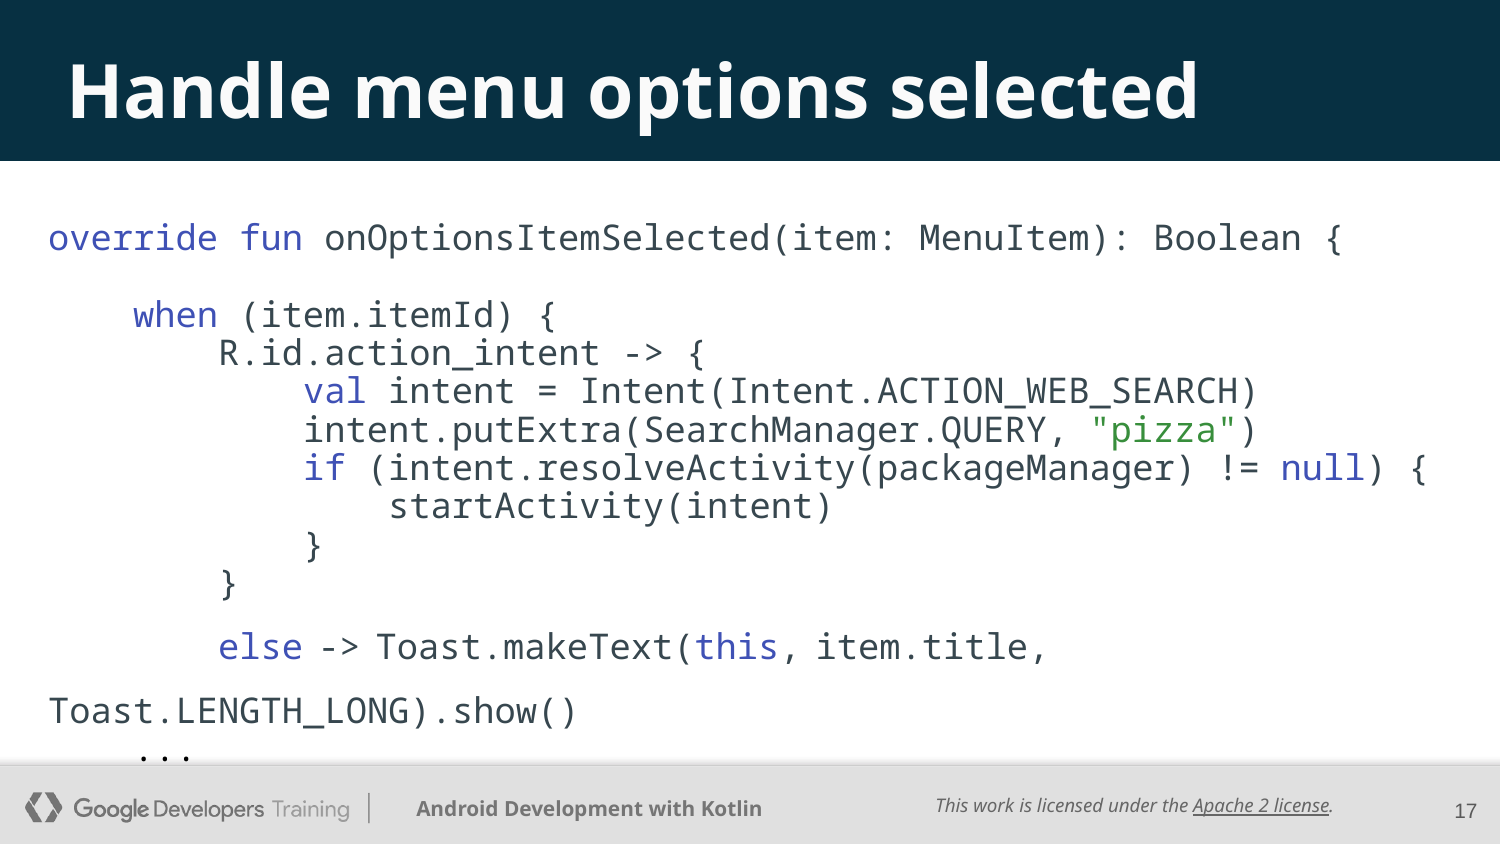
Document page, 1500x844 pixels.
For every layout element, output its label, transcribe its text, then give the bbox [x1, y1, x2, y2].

text_box override fun onOptionsItemSelected(item: MenuItem): Boolean { when (item.itemId) { R.id.action_intent -> { val intent = Intent(Intent.ACTION_WEB_SEARCH) intent.putExtra(SearchManager.QUERY, "pizza") if (intent.resolveActivity(packageManager) != null) { startActivity(intent) } } else -> Toast.makeText(this, item.title, Toast.LENGTH_LONG).show() ... [33, 205, 1500, 684]
title Handle menu options selected [51, 28, 1449, 122]
slide_number ‹#› [1402, 777, 1493, 842]
picture [0, 161, 1500, 844]
